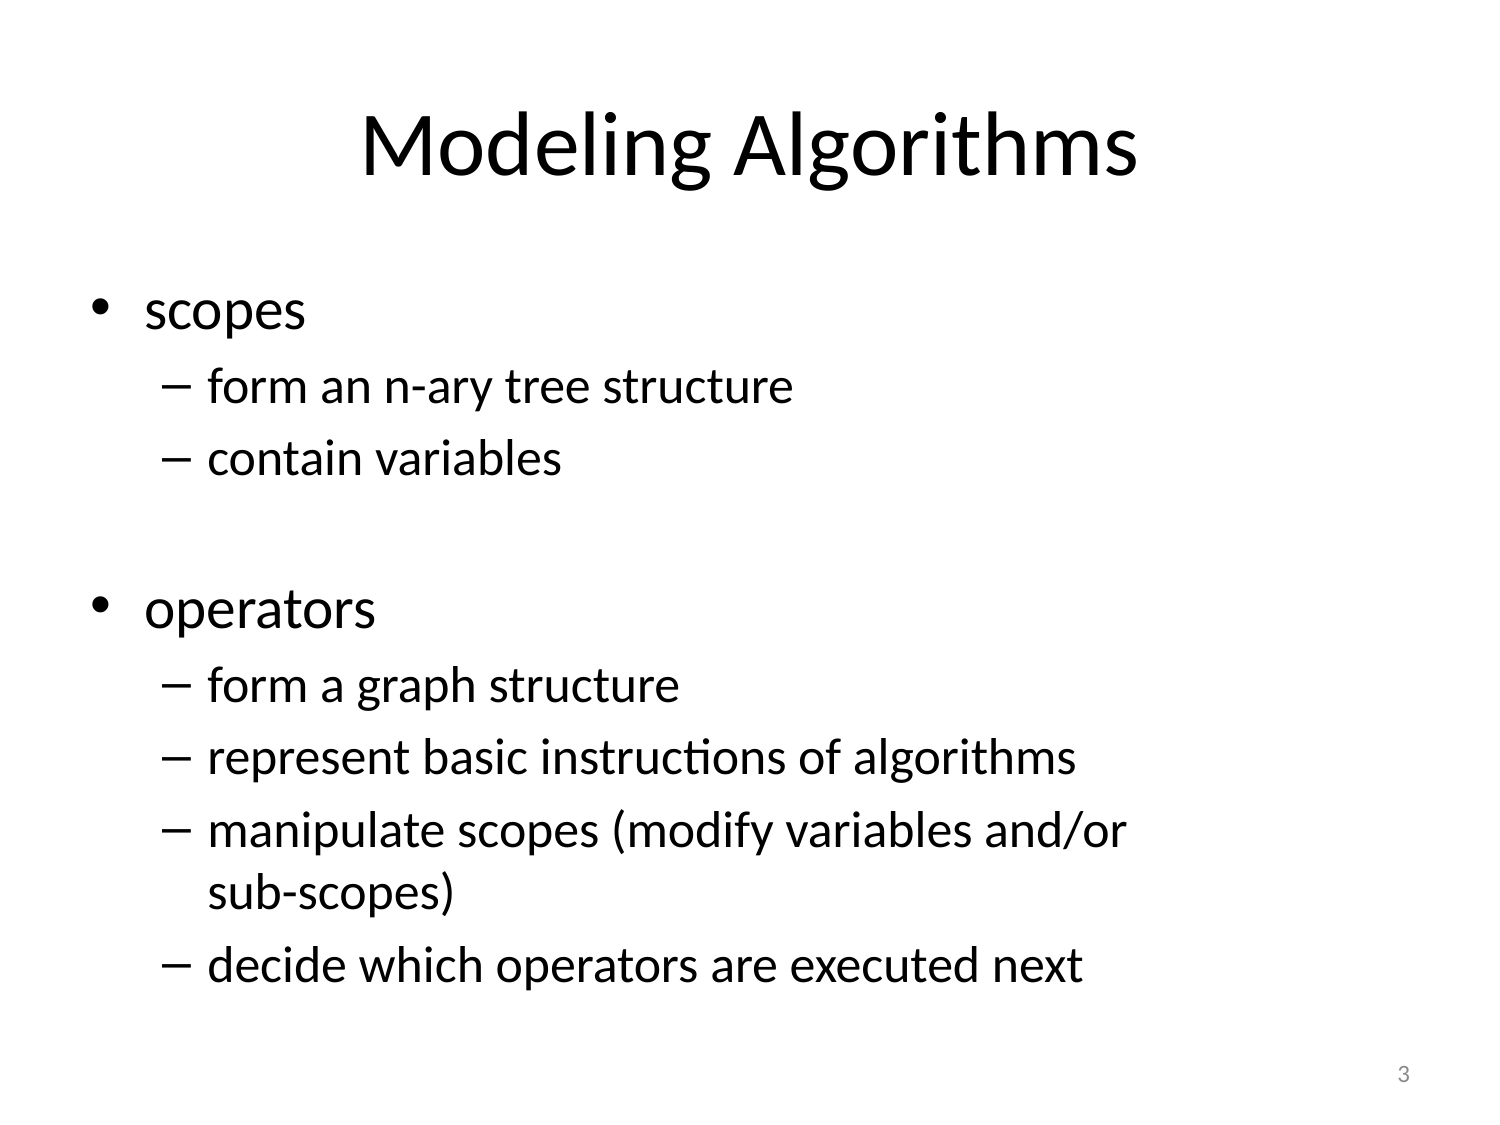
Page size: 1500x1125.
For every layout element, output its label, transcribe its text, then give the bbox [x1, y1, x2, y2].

slide_number 3 [1074, 1042, 1425, 1103]
title Modeling Algorithms [75, 45, 1425, 233]
list scopes form an n-ary tree structure contain variables operators form a graph structure represent basic instructions of algorithms manipulate scopes (modify variables and/or sub-scopes) decide which operators are executed next [75, 262, 1425, 1005]
